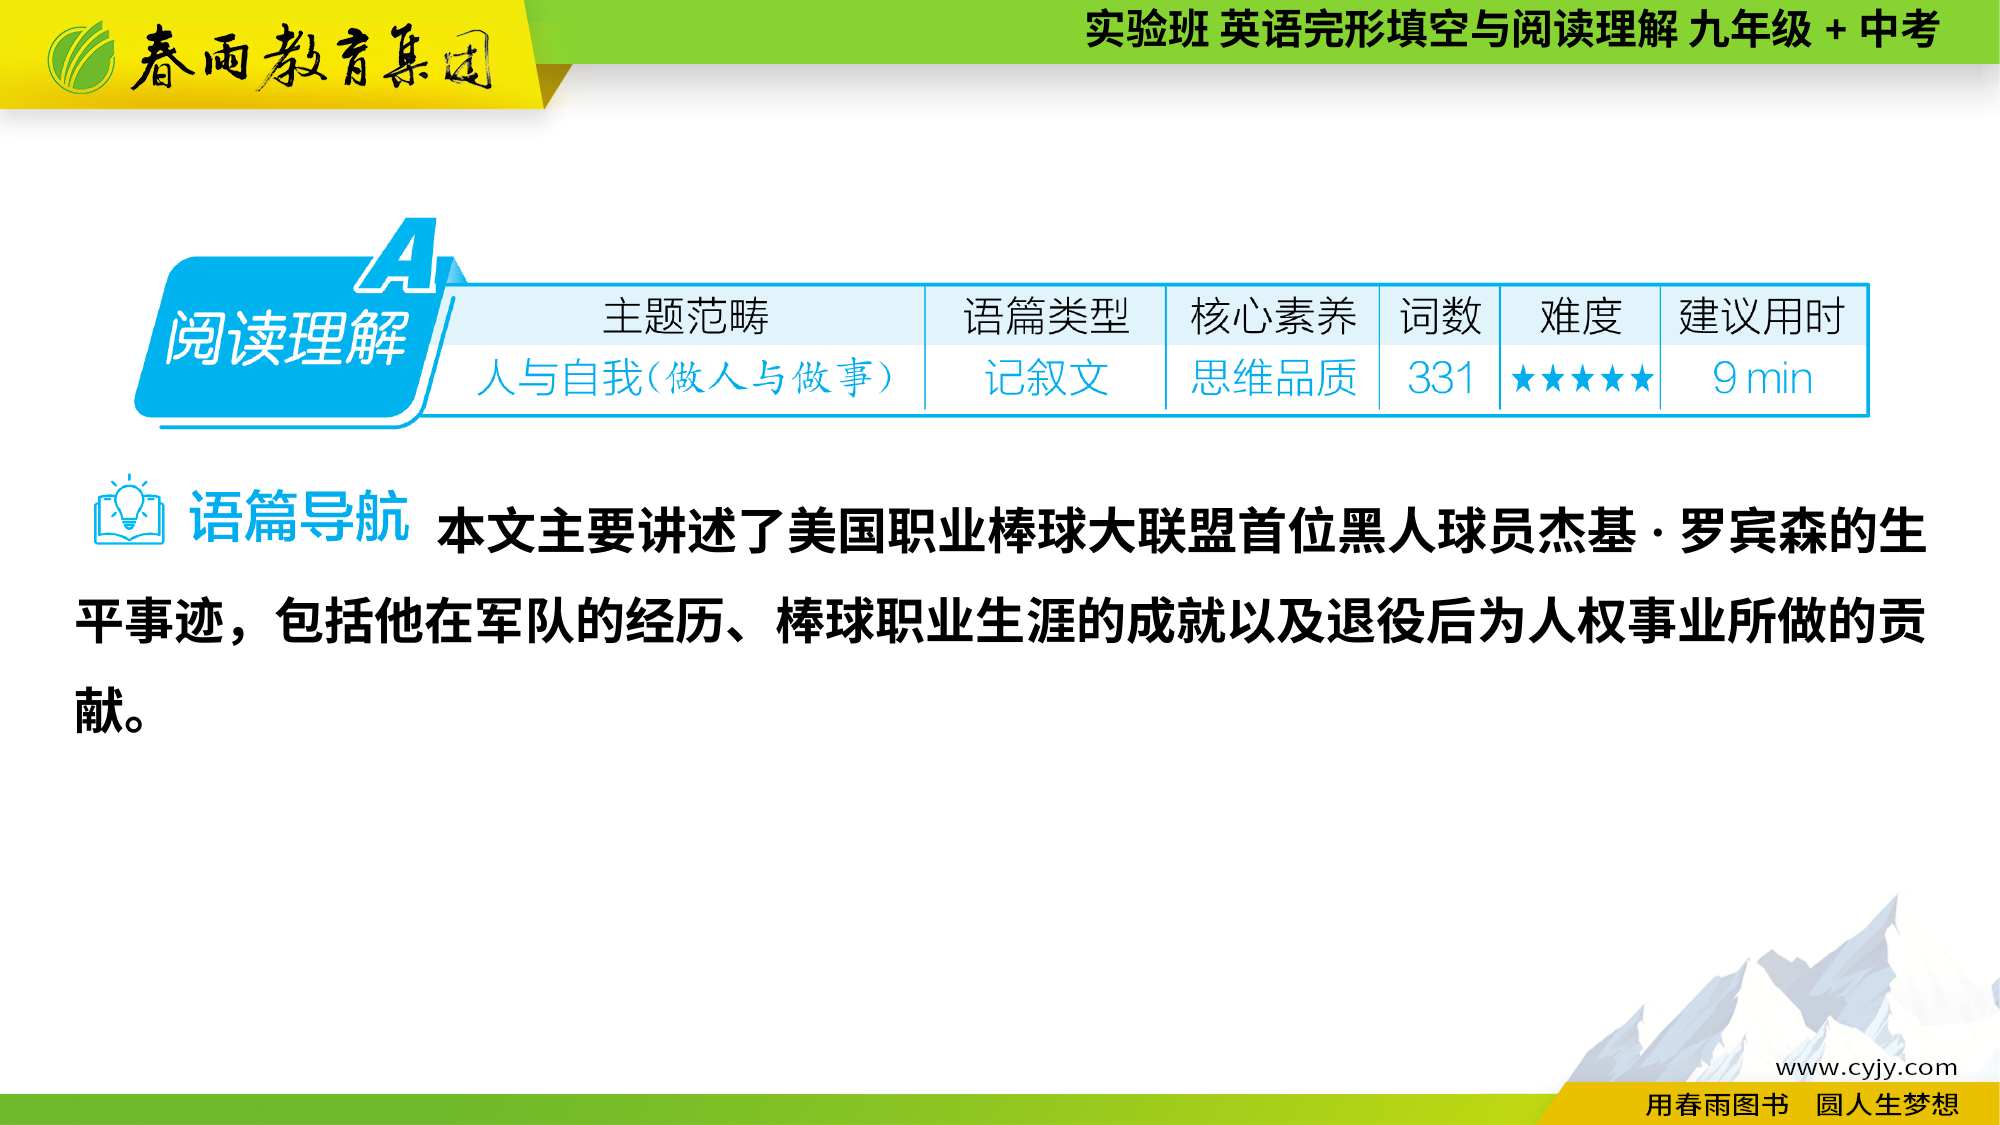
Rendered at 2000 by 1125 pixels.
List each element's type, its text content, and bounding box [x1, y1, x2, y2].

list 本文主要讲述了美国职业棒球大联盟首位黑人球员杰基·罗宾森的生平事迹，包括他在军队的经历、棒球职业生涯的成就以及退役后为人权事业所做的贡献。 [59, 462, 1944, 750]
picture [0, 0, 2000, 1125]
